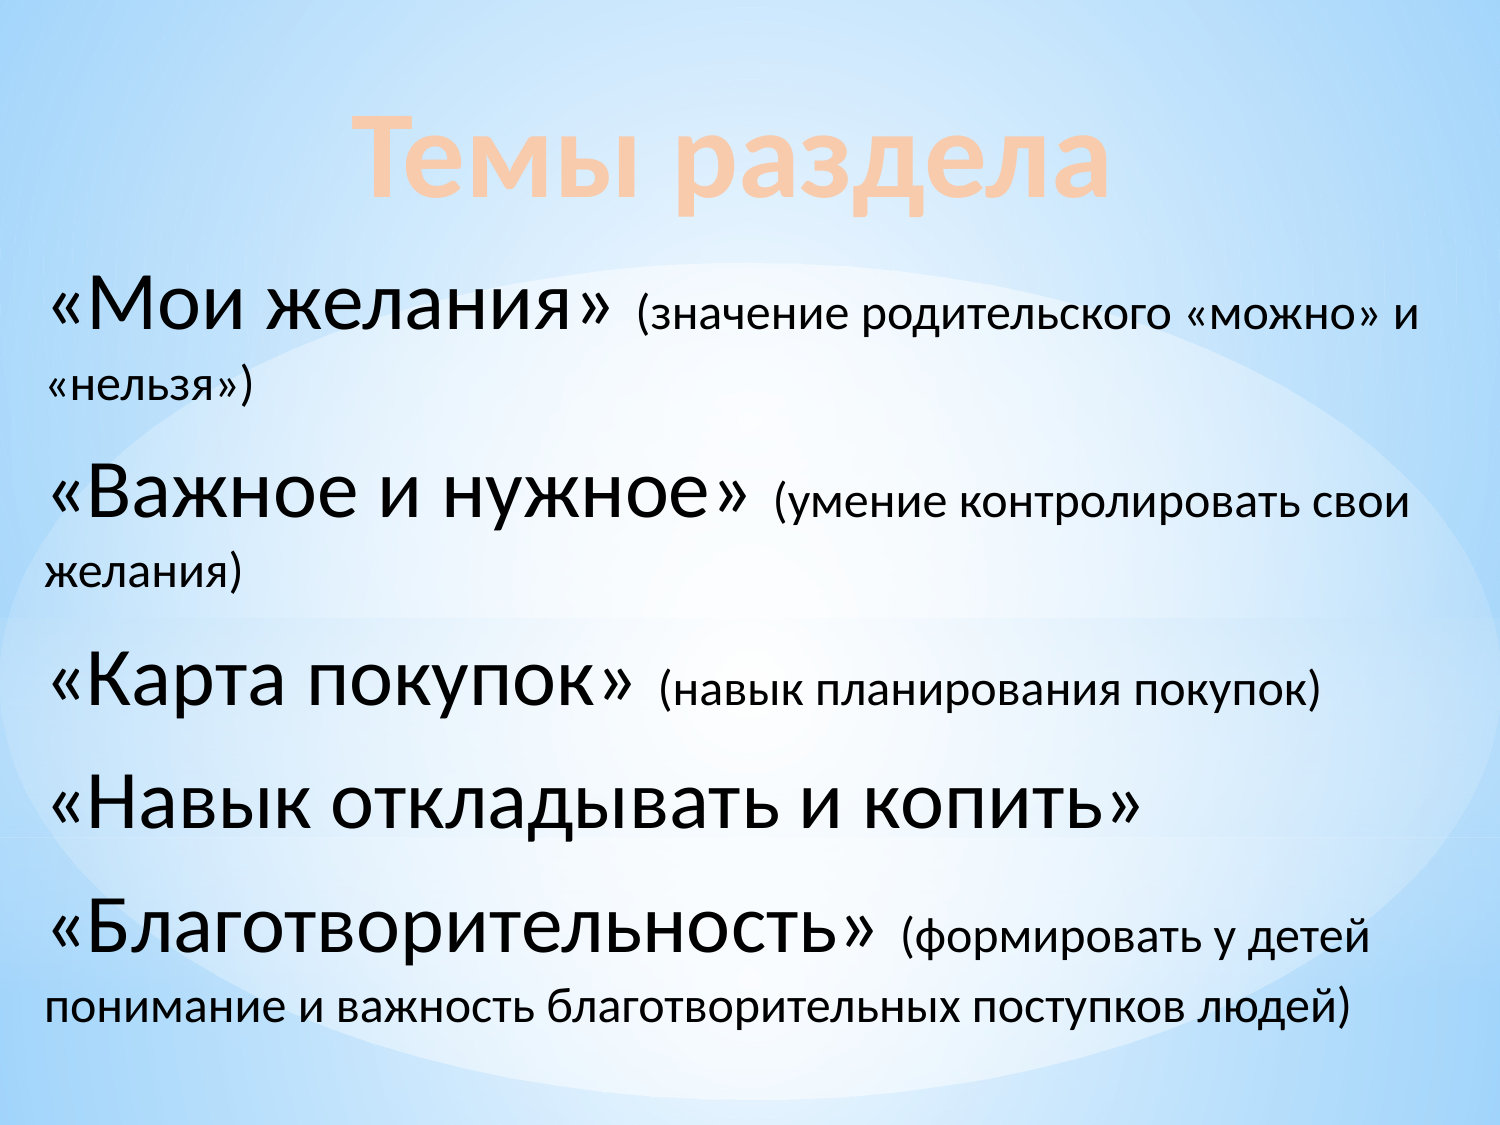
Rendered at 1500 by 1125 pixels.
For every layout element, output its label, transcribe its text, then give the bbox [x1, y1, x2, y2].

text_box Темы раздела «Мои желания» (значение родительского «можно» и «нельзя») «Важное и нужное» (умение контролировать свои желания) «Карта покупок» (навык планирования покупок) «Навык откладывать и копить» «Благотворительность» (формировать у детей понимание и важность благотворительных поступков людей) [29, 54, 1436, 1041]
